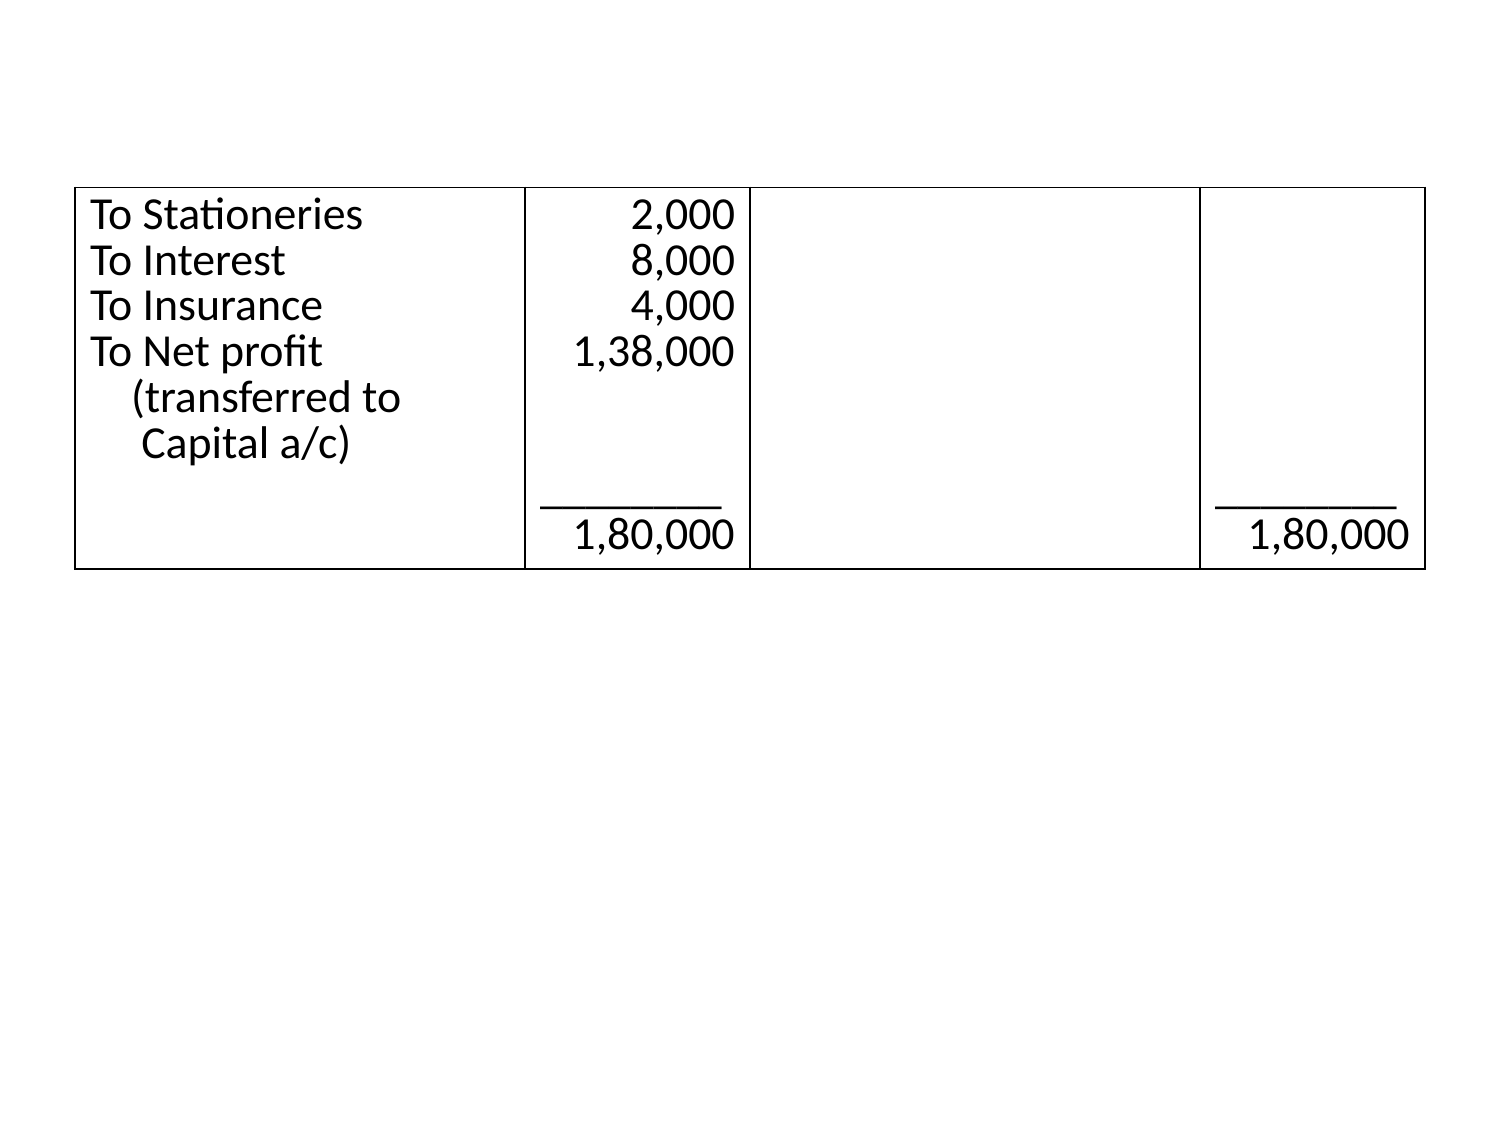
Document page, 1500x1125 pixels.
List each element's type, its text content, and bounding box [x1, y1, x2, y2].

table_header ________ 1,80,000 [1201, 188, 1424, 568]
table_header [751, 188, 1199, 568]
table_header To Stationeries To Interest To Insurance To Net profit (transferred to Capital a/c) [76, 188, 524, 568]
table_header 2,000 8,000 4,000 1,38,000 ________ 1,80,000 [526, 188, 749, 568]
